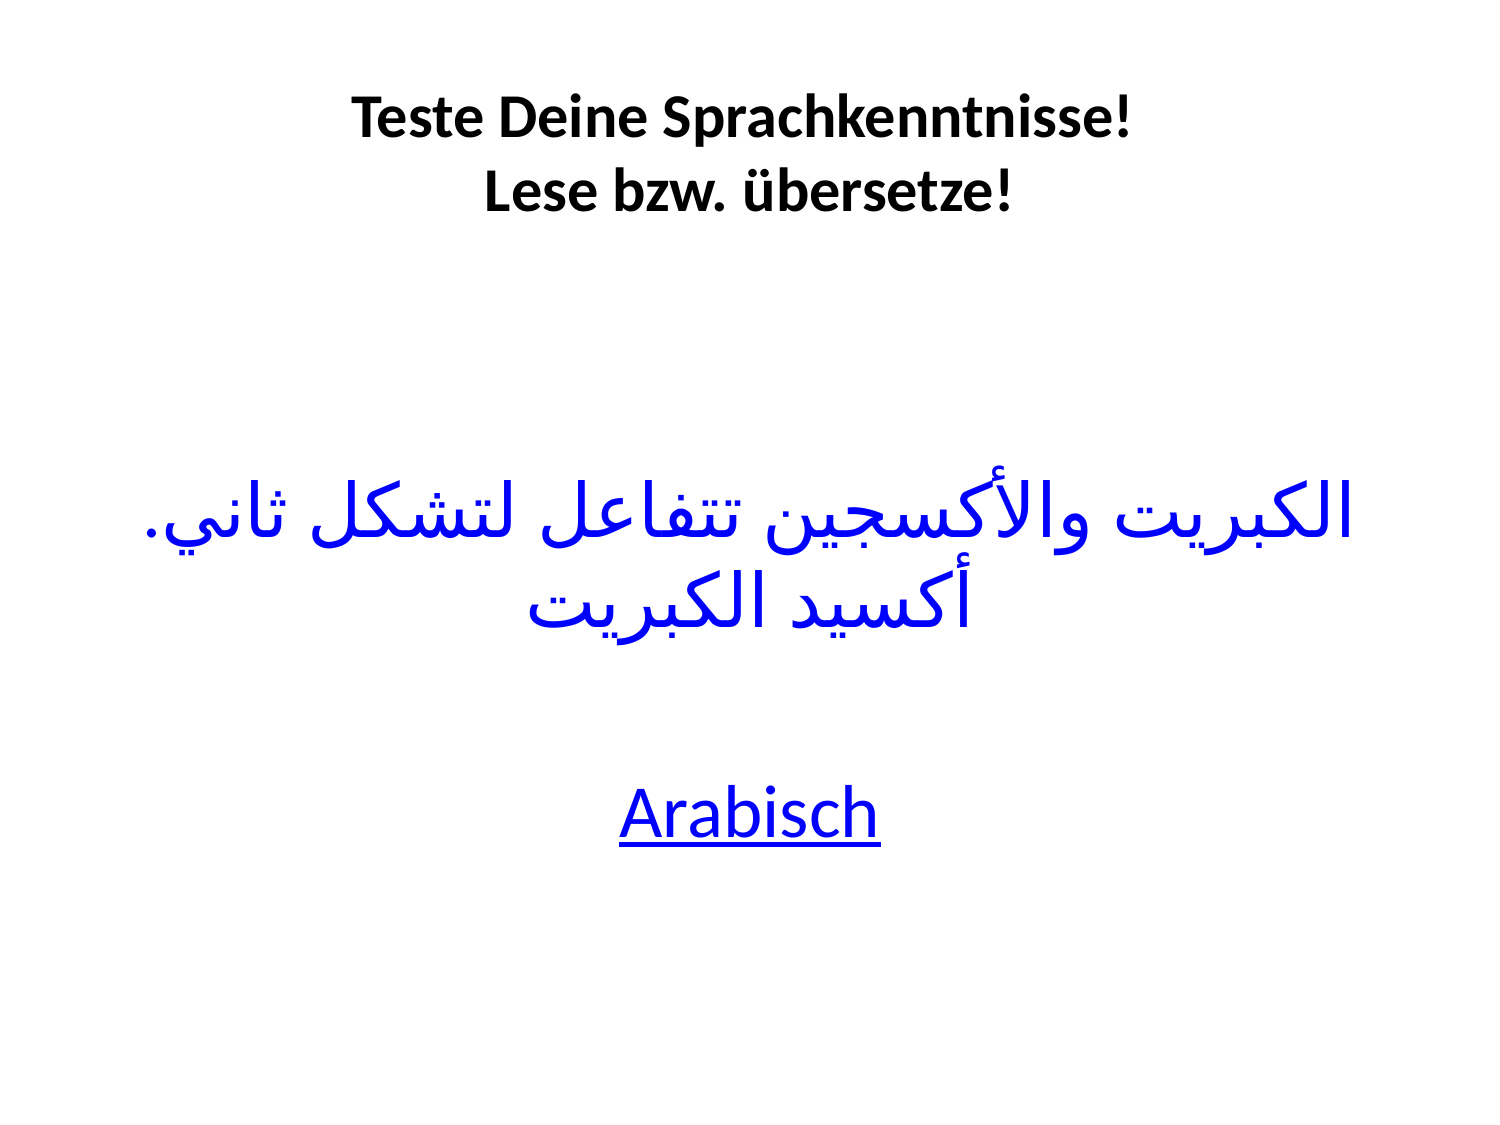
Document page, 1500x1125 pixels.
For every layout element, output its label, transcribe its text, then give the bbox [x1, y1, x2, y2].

title Teste Deine Sprachkenntnisse! Lese bzw. übersetze! [112, 66, 1388, 308]
subtitle .الكبريت والأكسجين تتفاعل لتشكل ثاني أكسيد الكبريت Arabisch [58, 349, 1442, 1059]
